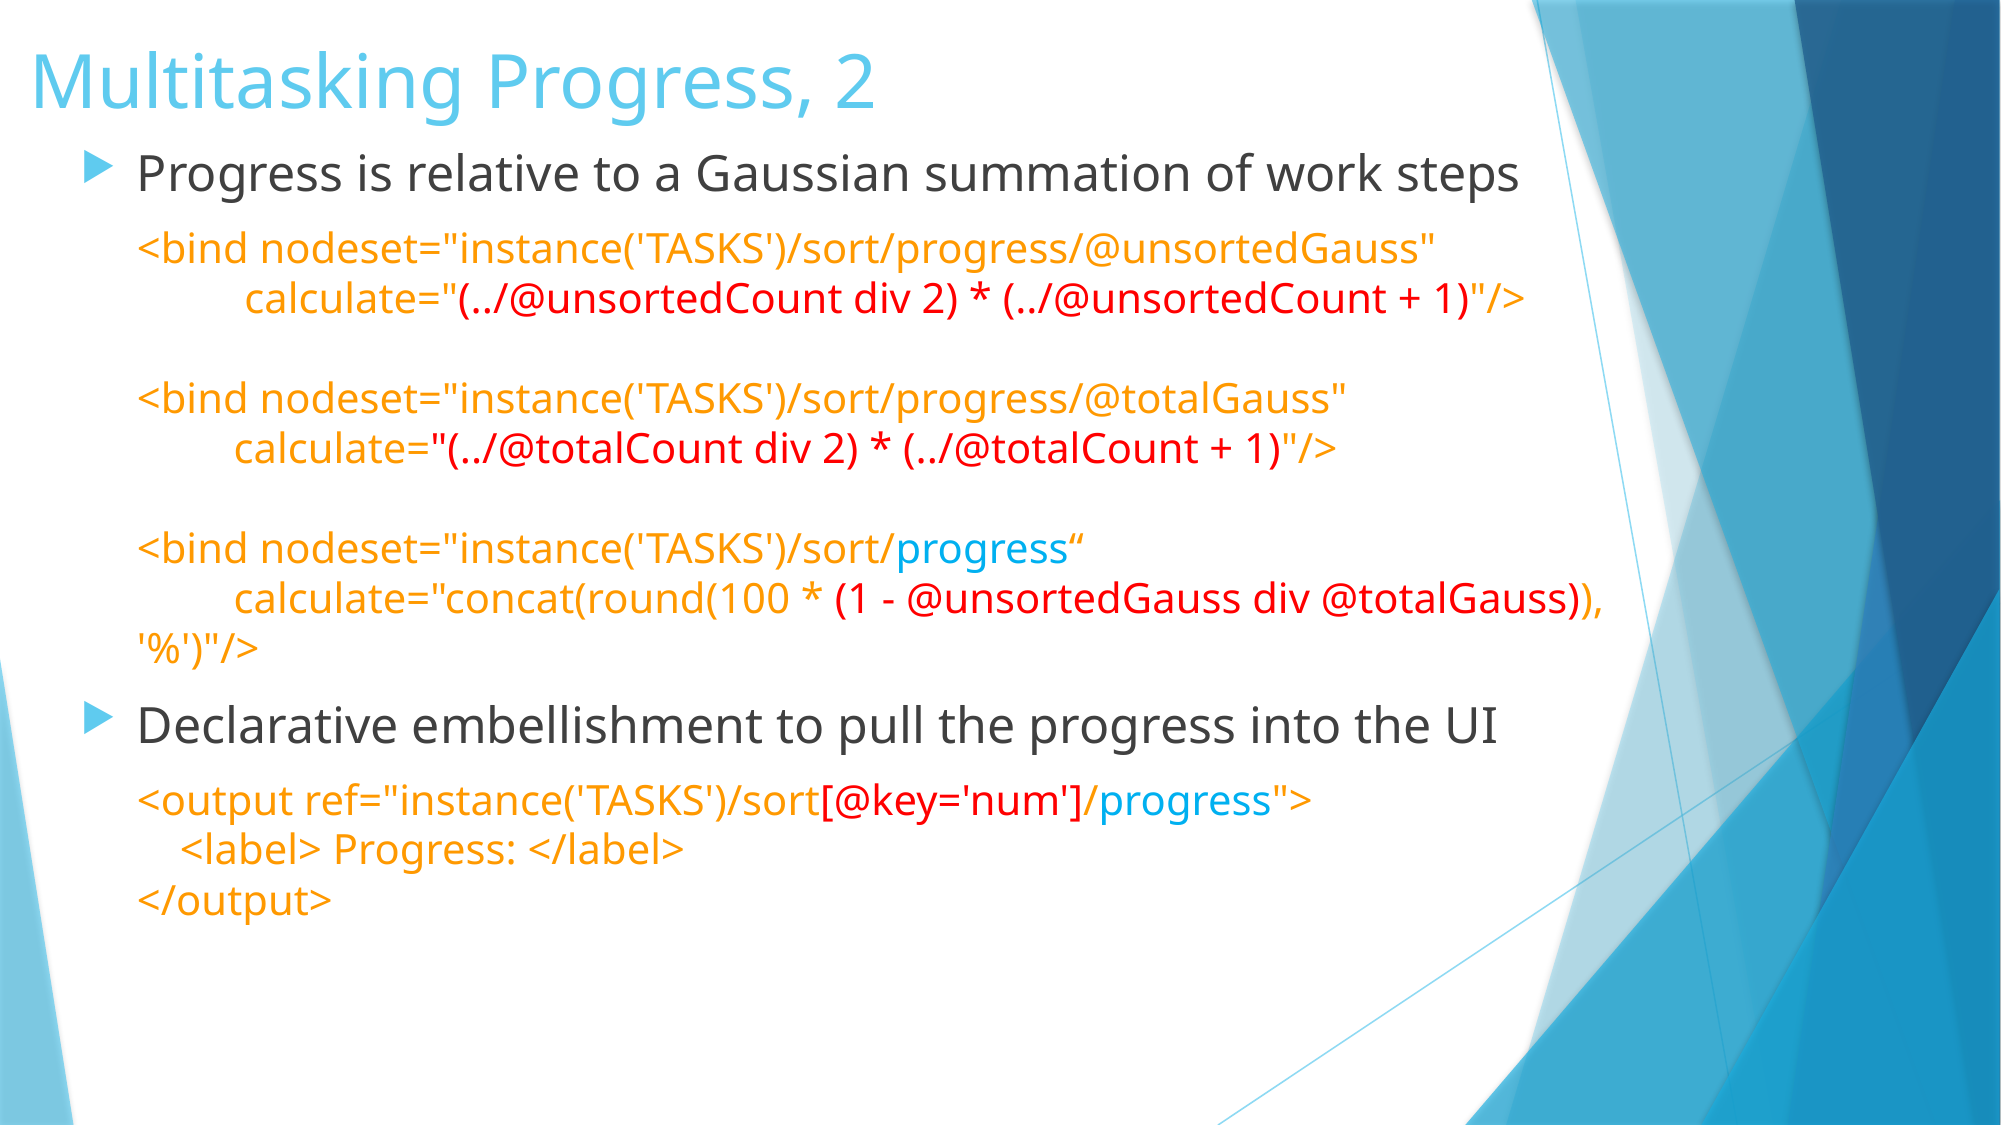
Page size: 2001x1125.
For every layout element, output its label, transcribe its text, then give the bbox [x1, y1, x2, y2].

title Multitasking Progress, 2 [14, 25, 1522, 134]
list Progress is relative to a Gaussian summation of work steps <bind nodeset="instance('TASKS')/sort/progress/@unsortedGauss" calculate="(../@unsortedCount div 2) * (../@unsortedCount + 1)"/> <bind nodeset="instance('TASKS')/sort/progress/@totalGauss" calculate="(../@totalCount div 2) * (../@totalCount + 1)"/> <bind nodeset="instance('TASKS')/sort/progress“ calculate="concat(round(100 * (1 - @unsortedGauss div @totalGauss)), '%')"/> Declarative embellishment to pull the progress into the UI <output ref="instance('TASKS')/sort[@key='num']/progress"> <label> Progress: </label> </output> [65, 133, 1730, 1100]
